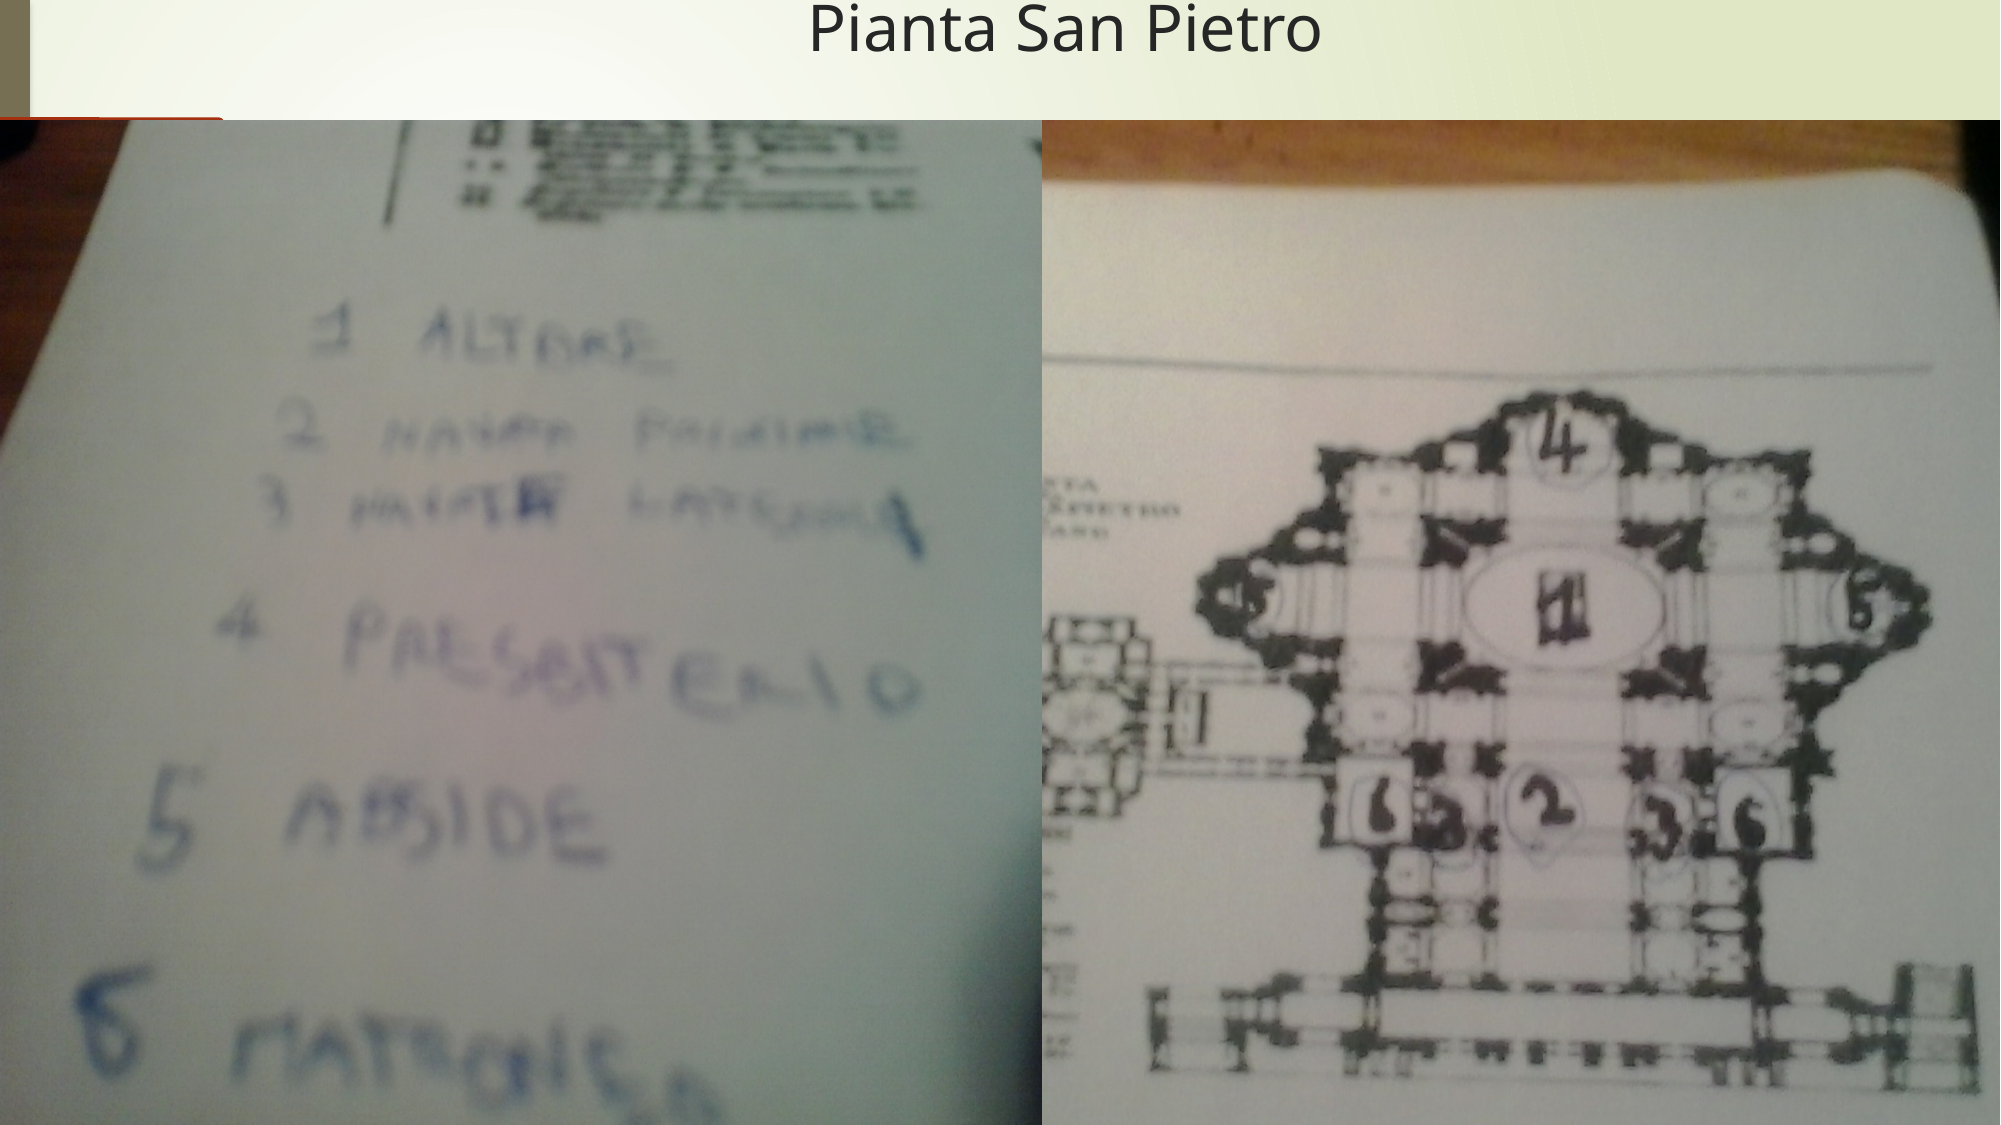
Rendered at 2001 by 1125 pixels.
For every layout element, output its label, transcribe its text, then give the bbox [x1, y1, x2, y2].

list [0, 120, 1042, 1125]
picture [1042, 120, 2000, 1125]
title Pianta San Pietro [215, 0, 1916, 73]
